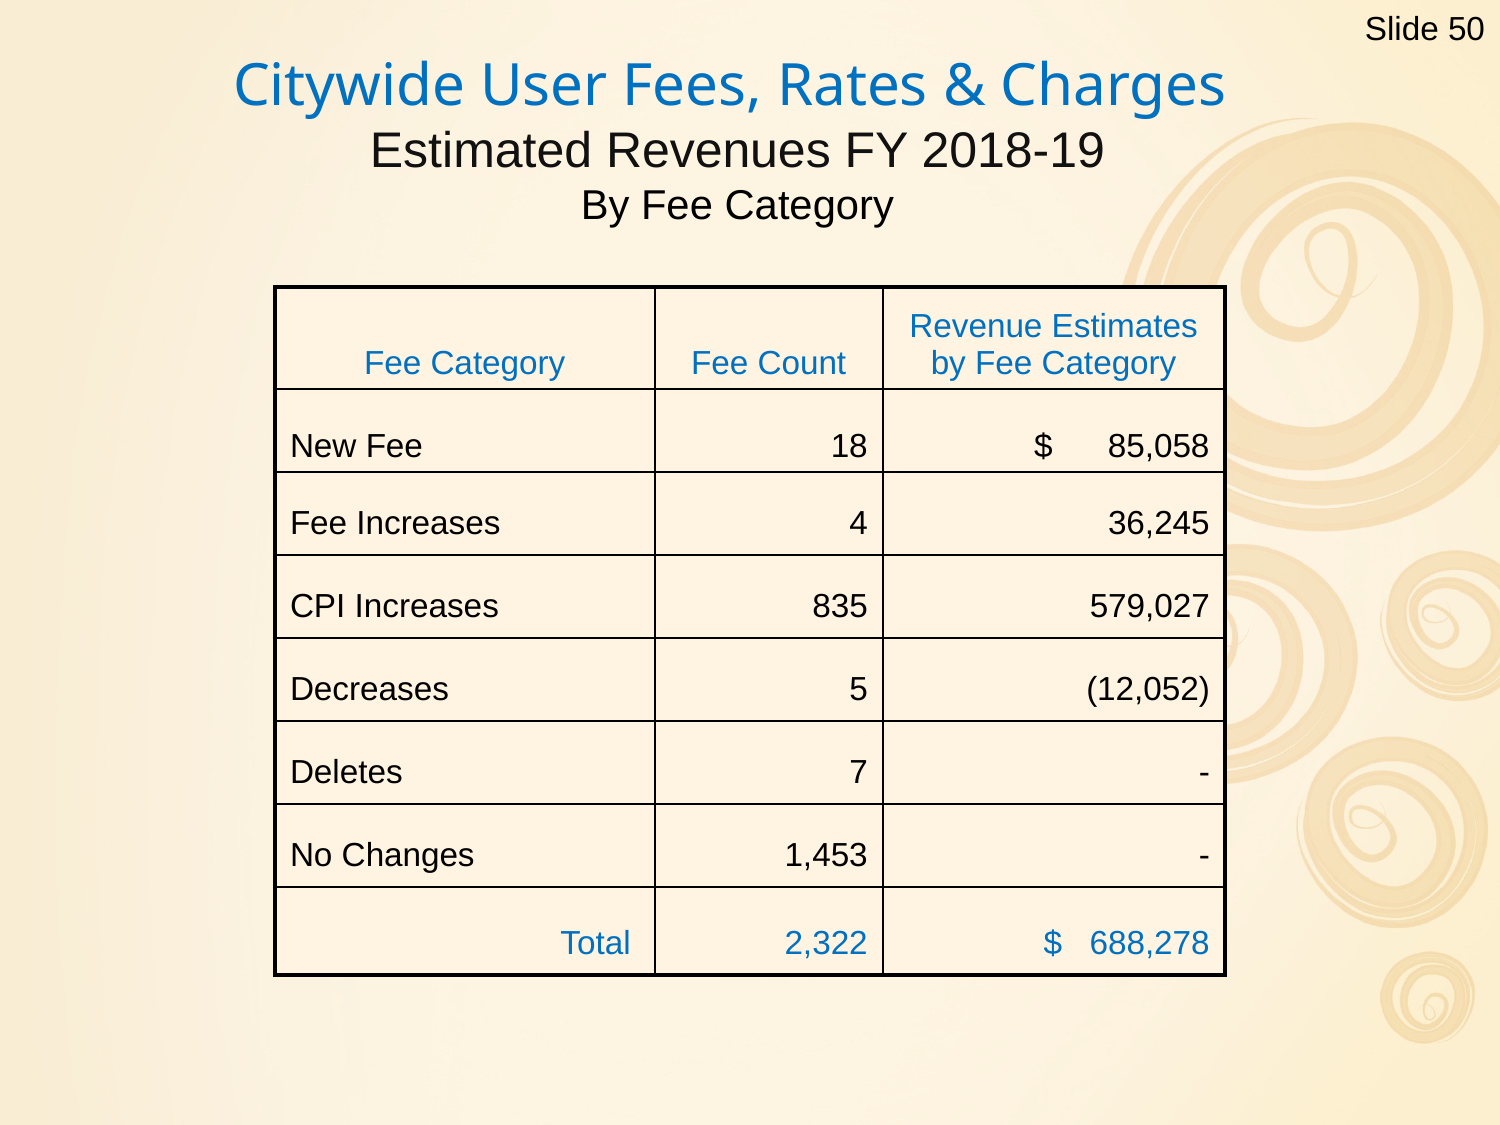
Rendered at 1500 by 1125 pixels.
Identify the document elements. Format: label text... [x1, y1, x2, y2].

table_cell $ 85,058 [884, 390, 1223, 471]
table_header Revenue Estimates by Fee Category [884, 289, 1223, 388]
table_cell 36,245 [884, 473, 1223, 554]
table_cell 2,322 [656, 888, 882, 973]
table_cell Total [277, 888, 654, 973]
table_cell - [884, 722, 1223, 803]
table_cell 1,453 [656, 805, 882, 886]
table_cell Decreases [277, 639, 654, 720]
table_cell 579,027 [884, 556, 1223, 637]
table_cell CPI Increases [277, 556, 654, 637]
table_header Fee Count [656, 289, 882, 388]
table_cell 835 [656, 556, 882, 637]
table_cell New Fee [277, 390, 654, 471]
table_cell Deletes [277, 722, 654, 803]
table_cell No Changes [277, 805, 654, 886]
table_cell (12,052) [884, 639, 1223, 720]
table_header Fee Category [277, 289, 654, 388]
table_cell $ 688,278 [884, 888, 1223, 973]
text_box Citywide User Fees, Rates & Charges Estimated Revenues FY 2018-19 By Fee Category [112, 62, 1363, 213]
table_cell 5 [656, 639, 882, 720]
table_cell Fee Increases [277, 473, 654, 554]
picture [0, 0, 1500, 1125]
table_cell 7 [656, 722, 882, 803]
table_cell - [884, 805, 1223, 886]
table_cell 4 [656, 473, 882, 554]
table_cell 18 [656, 390, 882, 471]
slide_number Slide 50 [1149, 0, 1500, 75]
